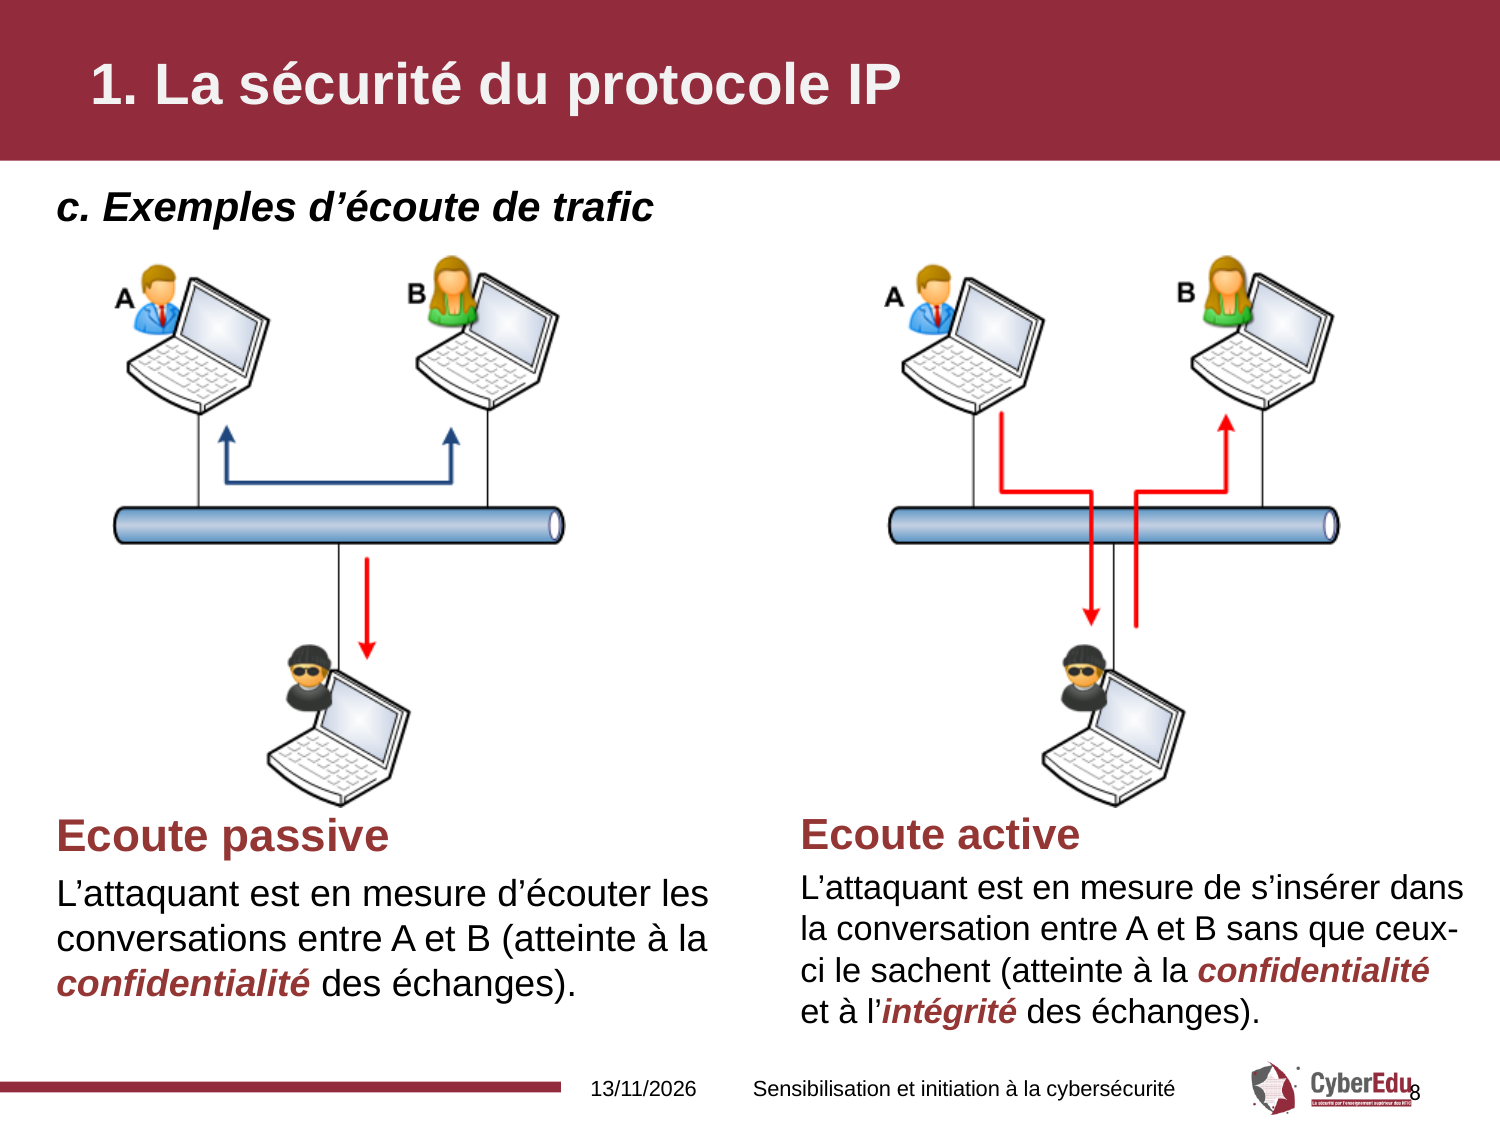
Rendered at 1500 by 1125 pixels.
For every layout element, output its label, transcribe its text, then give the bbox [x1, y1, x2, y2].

picture [111, 255, 566, 809]
title 1. La sécurité du protocole IP [75, 1, 1425, 161]
text_box Ecoute active L’attaquant est en mesure de s’insérer dans la conversation entre A et B sans que ceux-ci le sachent (atteinte à la confidentialité et à l’intégrité des échanges). [785, 798, 1483, 1071]
text_box Ecoute passive L’attaquant est en mesure d’écouter les conversations entre A et B (atteinte à la confidentialité des échanges). [41, 798, 762, 1035]
footer Sensibilisation et initiation à la cybersécurité [738, 1057, 1236, 1118]
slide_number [561, 1057, 727, 1118]
text_box c. Exemples d’écoute de trafic [41, 172, 1471, 268]
picture [884, 255, 1341, 809]
picture [1246, 1071, 1412, 1115]
